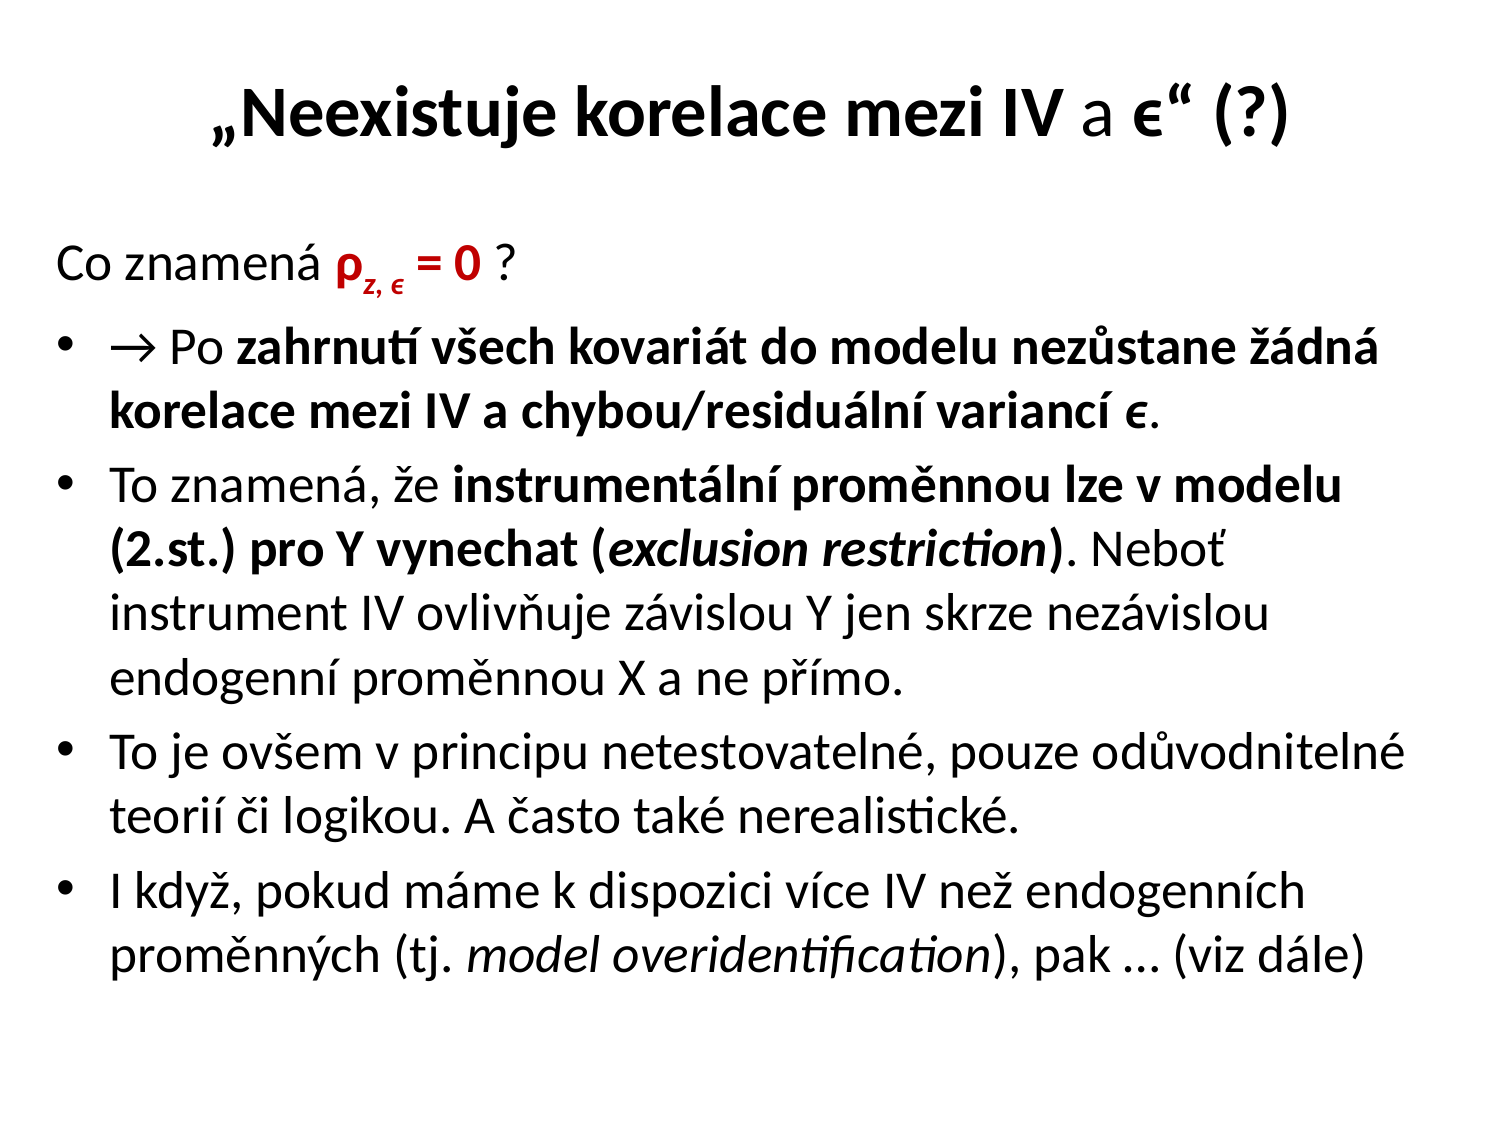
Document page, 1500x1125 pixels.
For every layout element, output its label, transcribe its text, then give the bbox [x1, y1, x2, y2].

list Co znamená ρz, ϵ = 0 ? → Po zahrnutí všech kovariát do modelu nezůstane žádná korelace mezi IV a chybou/residuální variancí ϵ. To znamená, že instrumentální proměnnou lze v modelu (2.st.) pro Y vynechat (exclusion restriction). Neboť instrument IV ovlivňuje závislou Y jen skrze nezávislou endogenní proměnnou X a ne přímo. To je ovšem v principu netestovatelné, pouze odůvodnitelné teorií či logikou. A často také nerealistické. I když, pokud máme k dispozici více IV než endogenních proměnných (tj. model overidentification), pak … (viz dále) [41, 219, 1459, 1005]
title „Neexistuje korelace mezi IV a ϵ“ (?) [75, 30, 1425, 185]
